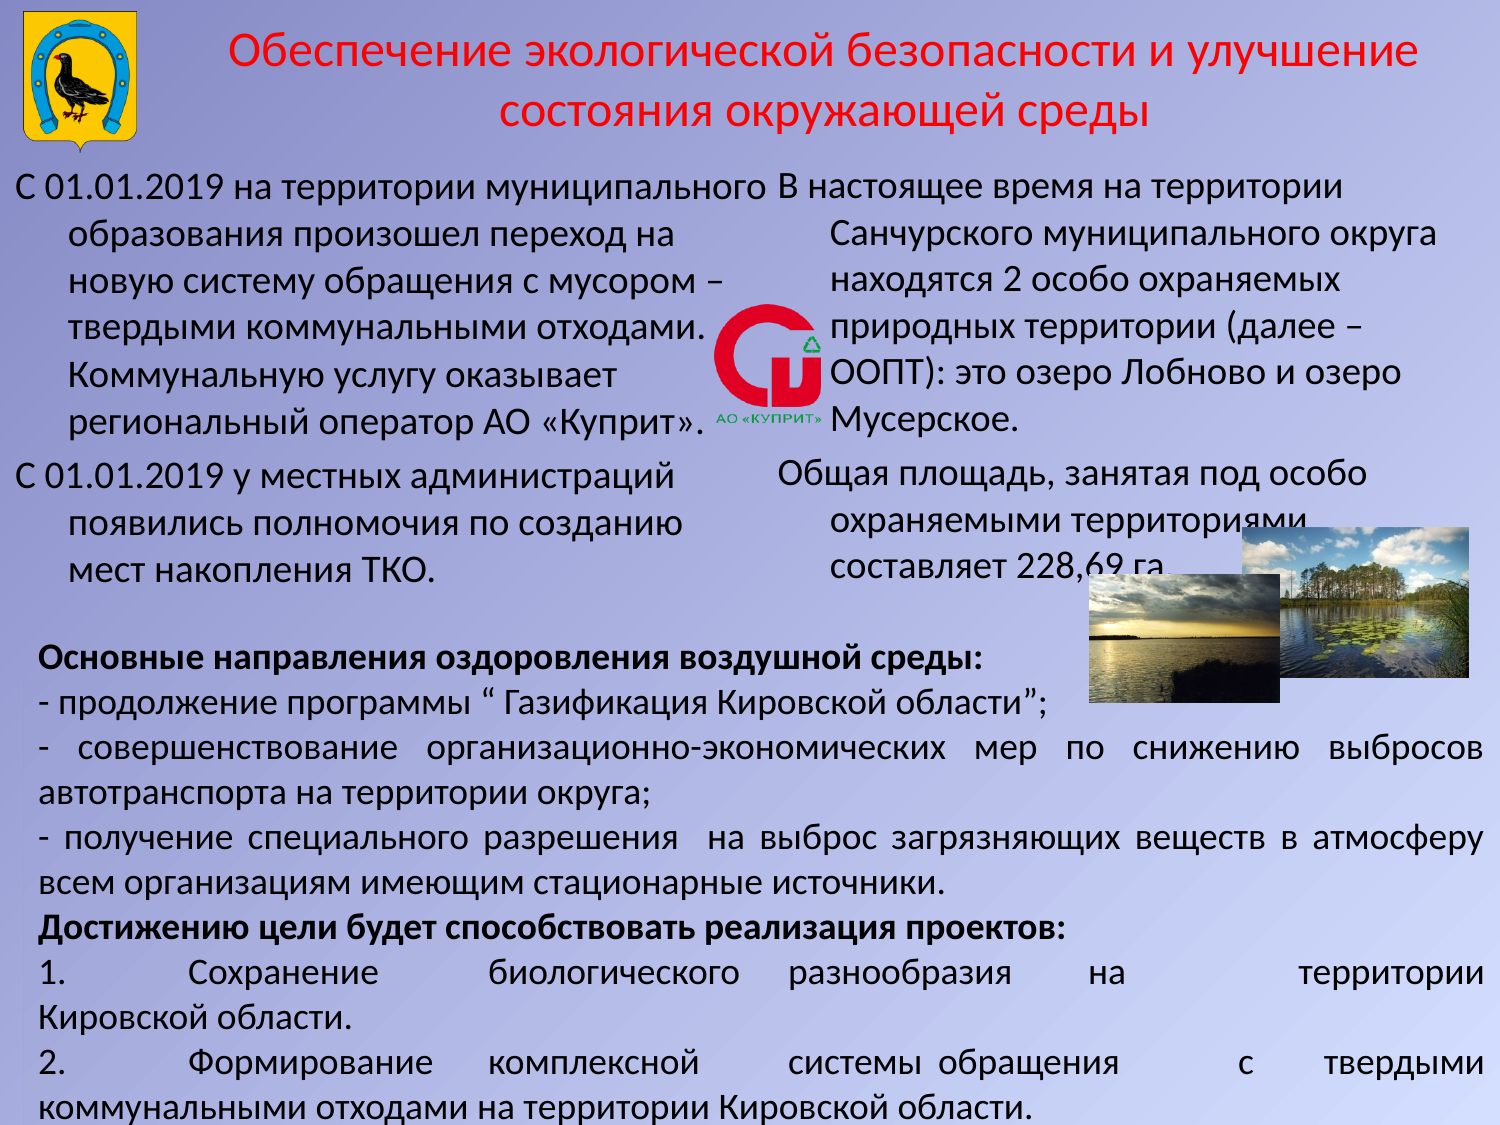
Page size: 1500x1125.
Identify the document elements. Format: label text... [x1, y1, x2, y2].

title Обеспечение экологической безопасности и улучшение состояния окружающей среды [150, 0, 1500, 152]
picture [1089, 527, 1470, 704]
picture [23, 11, 137, 153]
text_box Основные направления оздоровления воздушной среды: - продолжение программы “ Газификация Кировской области”; - совершенствование организационно-экономических мер по снижению выбросов автотранспорта на территории округа; - получение специального разрешения на выброс загрязняющих веществ в атмосферу всем организациям имеющим стационарные источники. Достижению цели будет способствовать реализация проектов: 1. Сохранение биологического разнообразия на территории Кировской области. 2. Формирование комплексной системы обращения с твердыми коммунальными отходами на территории Кировской области. [21, 678, 1500, 1125]
list В настоящее время на территории Санчурского муниципального округа находятся 2 особо охраняемых природных территории (далее – ООПТ): это озеро Лобново и озеро Мусерское. Общая площадь, занятая под особо охраняемыми территориями составляет 228,69 га. [762, 152, 1500, 598]
picture [714, 304, 821, 423]
list С 01.01.2019 на территории муниципального образования произошел переход на новую систему обращения с мусором – твердыми коммунальными отходами. Коммунальную услугу оказывает региональный оператор АО «Куприт». С 01.01.2019 у местных администраций появились полномочия по созданию мест накопления ТКО. [0, 152, 786, 633]
